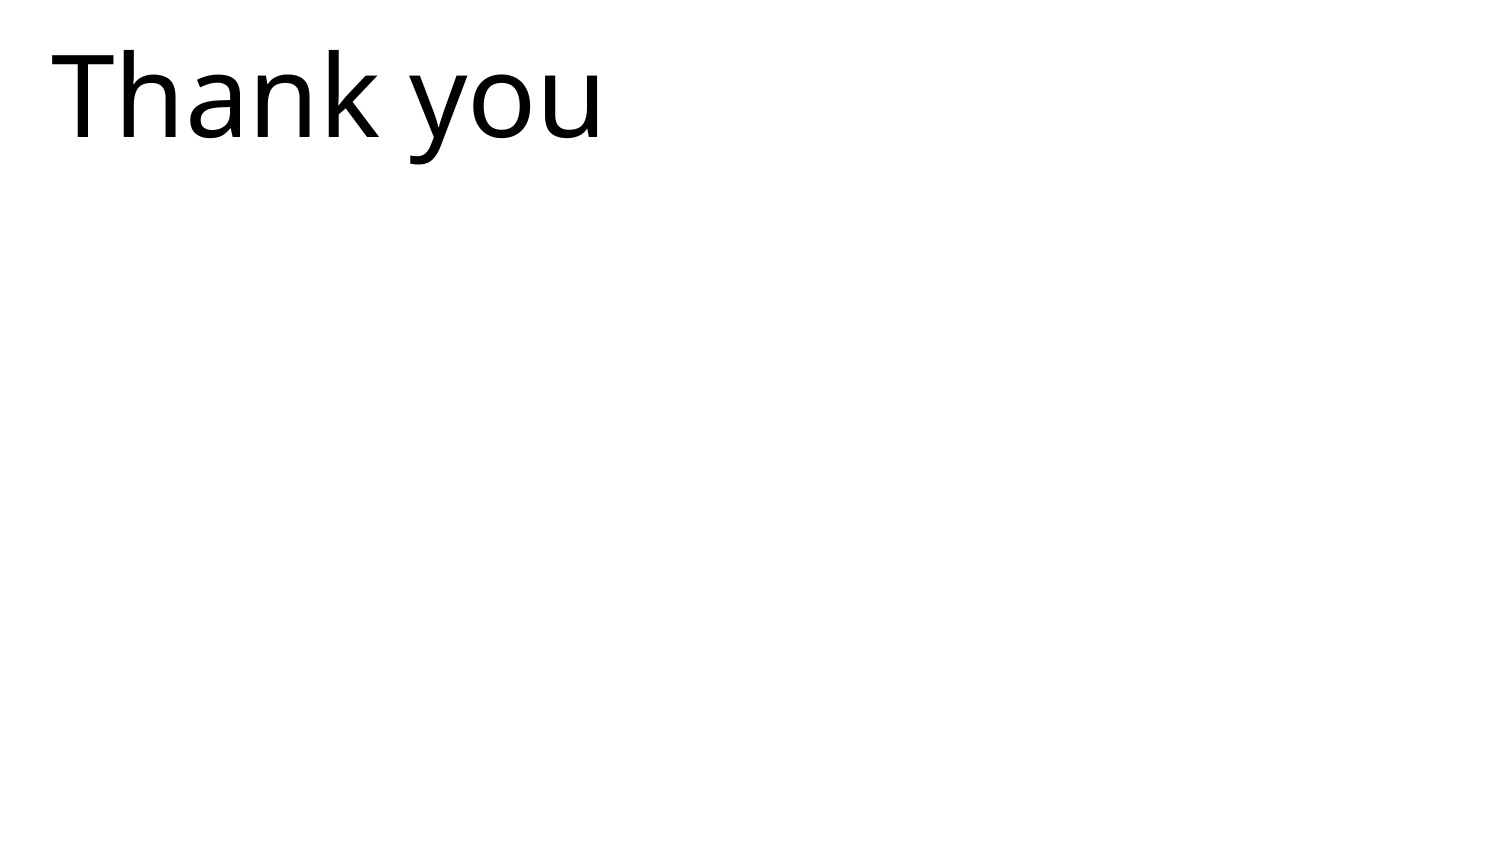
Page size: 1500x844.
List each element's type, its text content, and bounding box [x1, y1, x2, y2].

title Thank you [51, 43, 844, 422]
